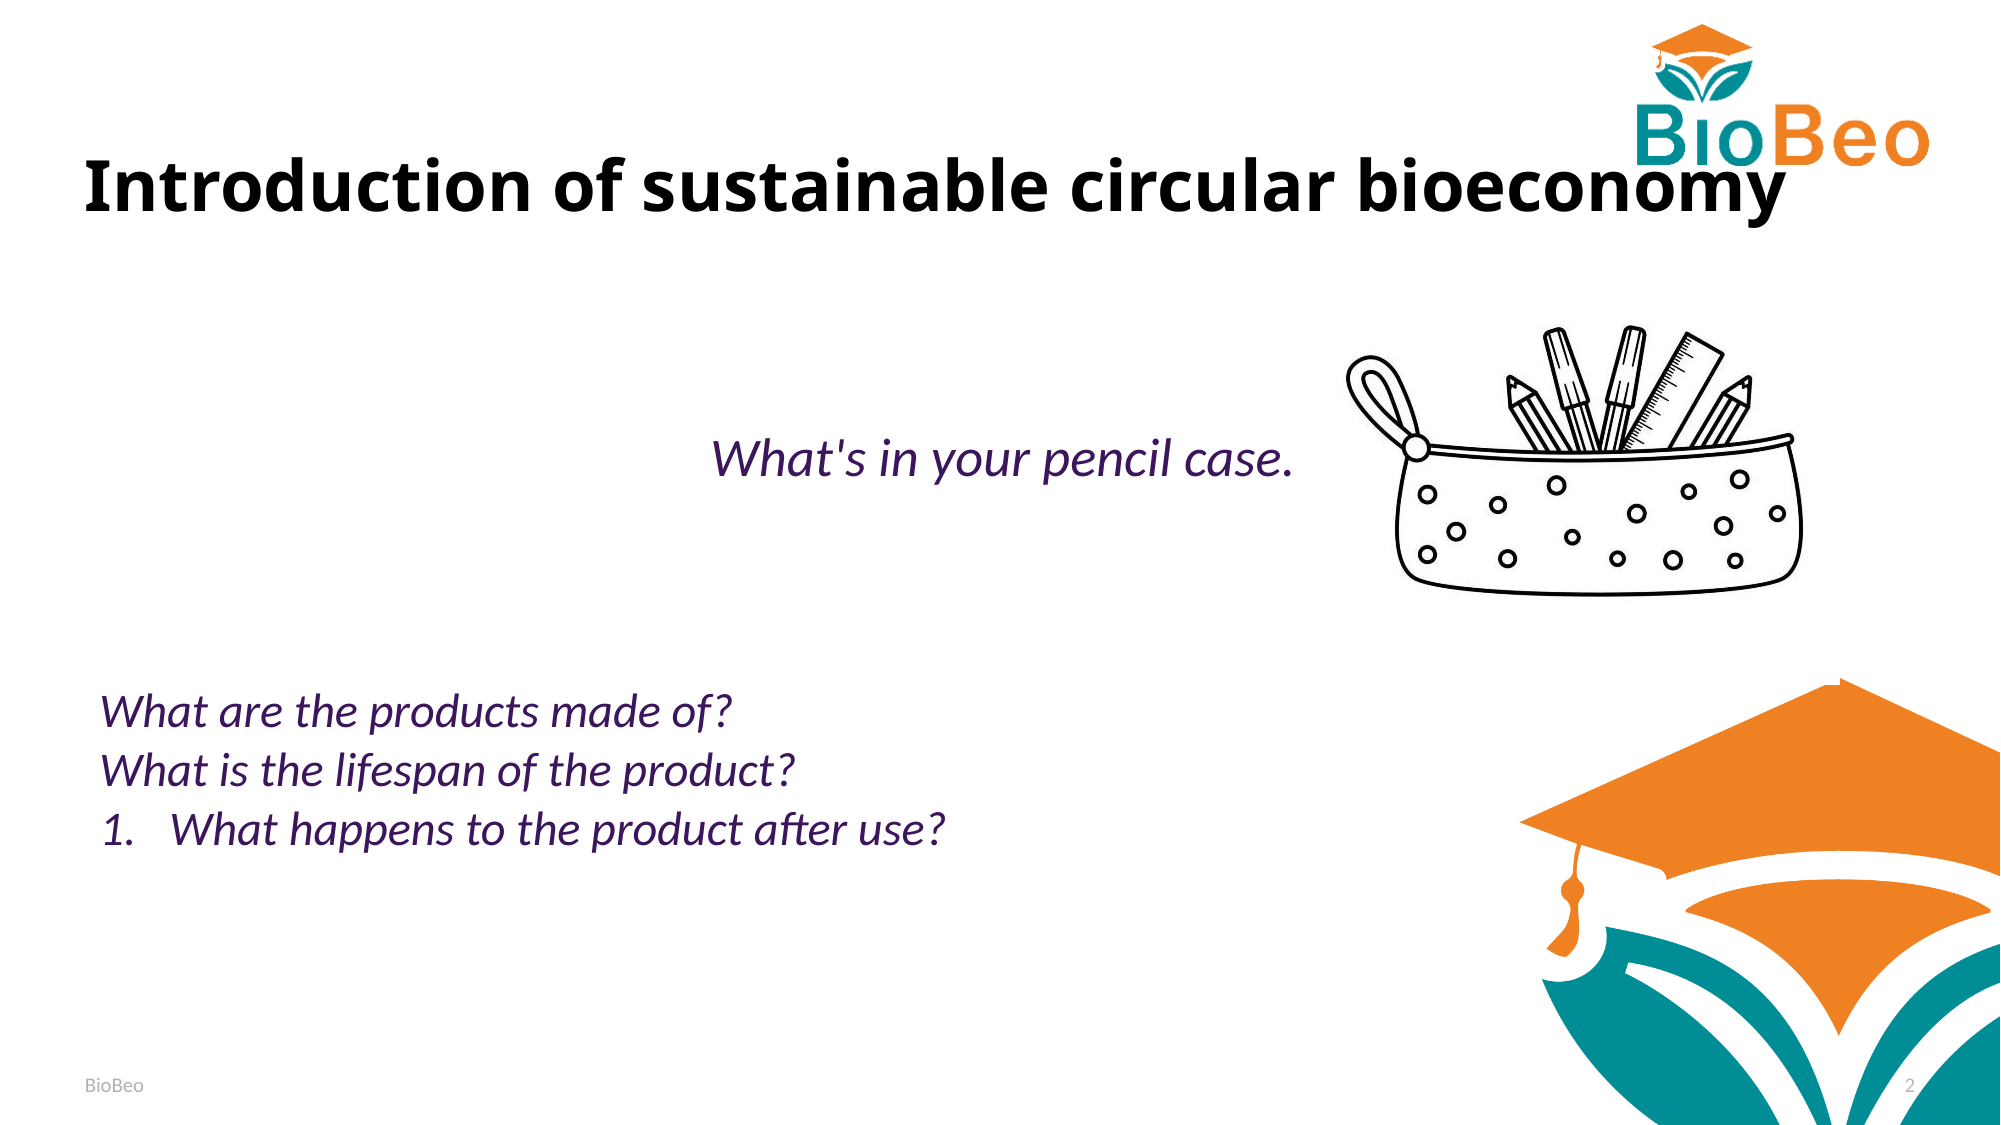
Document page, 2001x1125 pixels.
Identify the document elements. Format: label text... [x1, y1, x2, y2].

subtitle What's in your pencil case. What are the products made of? What is the lifespan of the product? What happens to the product after use? [72, 414, 1935, 863]
slide_number 2 [1818, 1065, 1931, 1103]
footer BioBeo [69, 1065, 1805, 1103]
picture [1309, 236, 1840, 686]
title Introduction of sustainable circular bioeconomy [69, 114, 1931, 263]
picture [1478, 618, 2000, 1125]
picture [1635, 22, 1931, 114]
